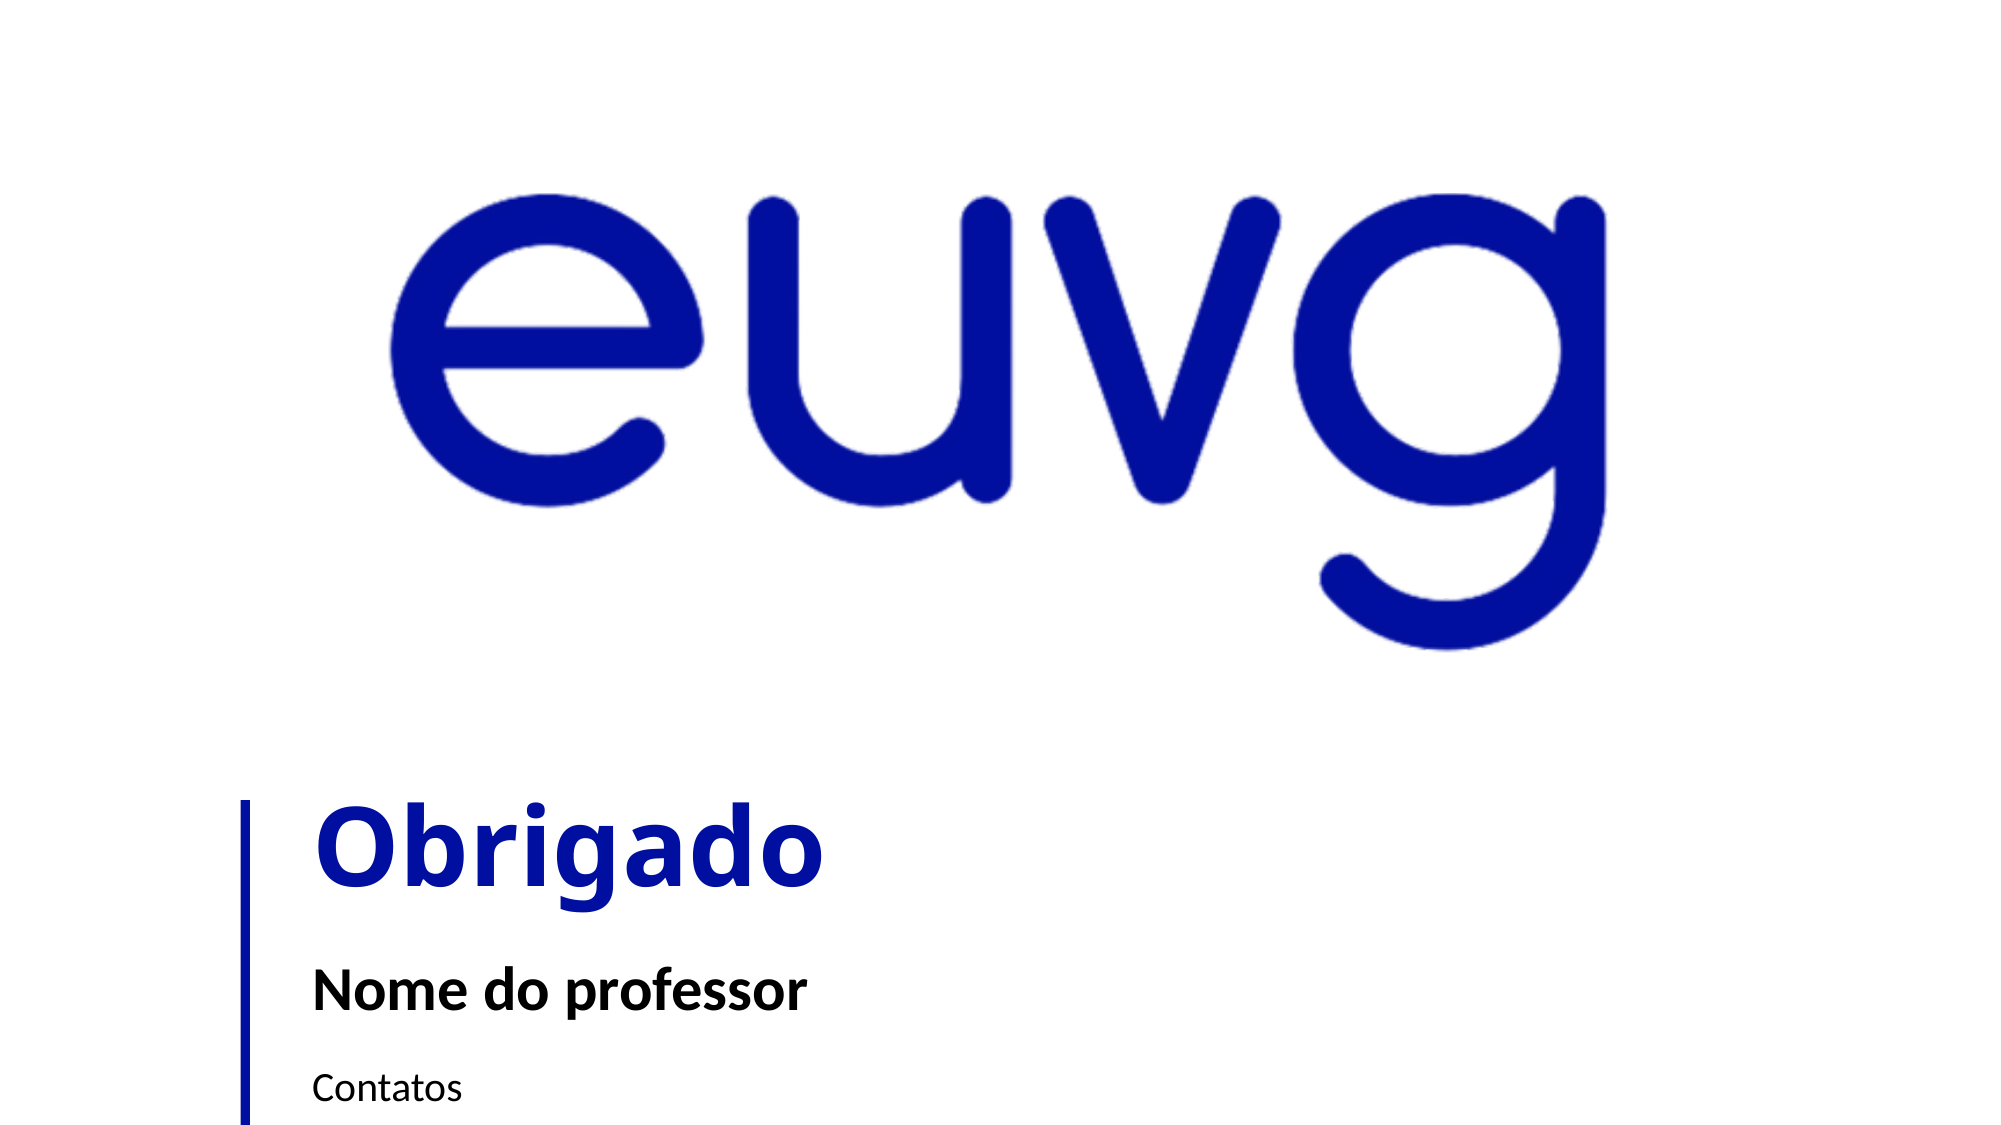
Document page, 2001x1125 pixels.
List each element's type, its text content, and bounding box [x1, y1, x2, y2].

text_box Obrigado [297, 771, 1852, 922]
text_box Nome do professor [297, 941, 1852, 1046]
text_box Contatos [297, 1052, 1872, 1118]
picture [387, 193, 1612, 655]
